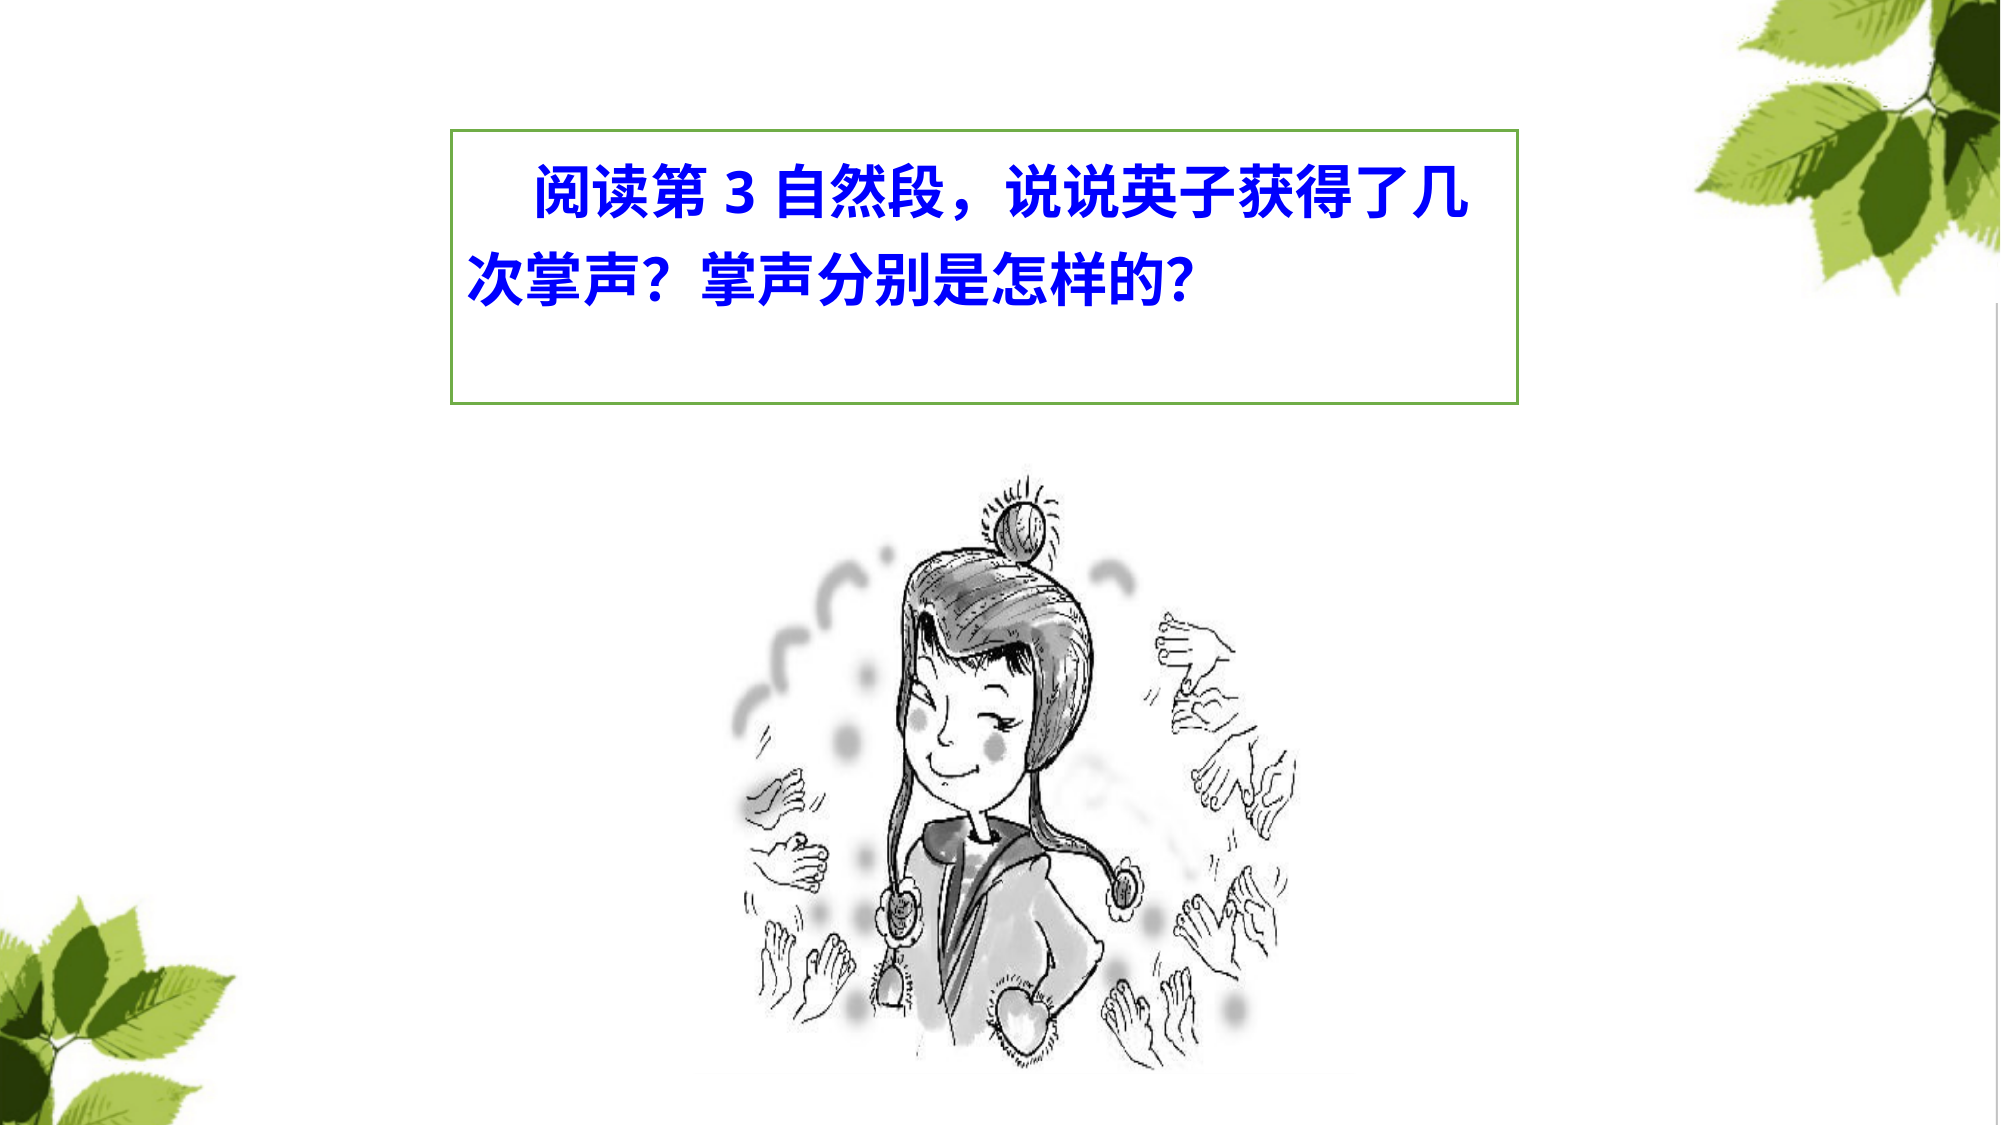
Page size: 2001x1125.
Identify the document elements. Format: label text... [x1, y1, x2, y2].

picture [0, 0, 2001, 1125]
text_box 阅读第3自然段，说说英子获得了几次掌声？掌声分别是怎样的？ [451, 130, 1518, 404]
